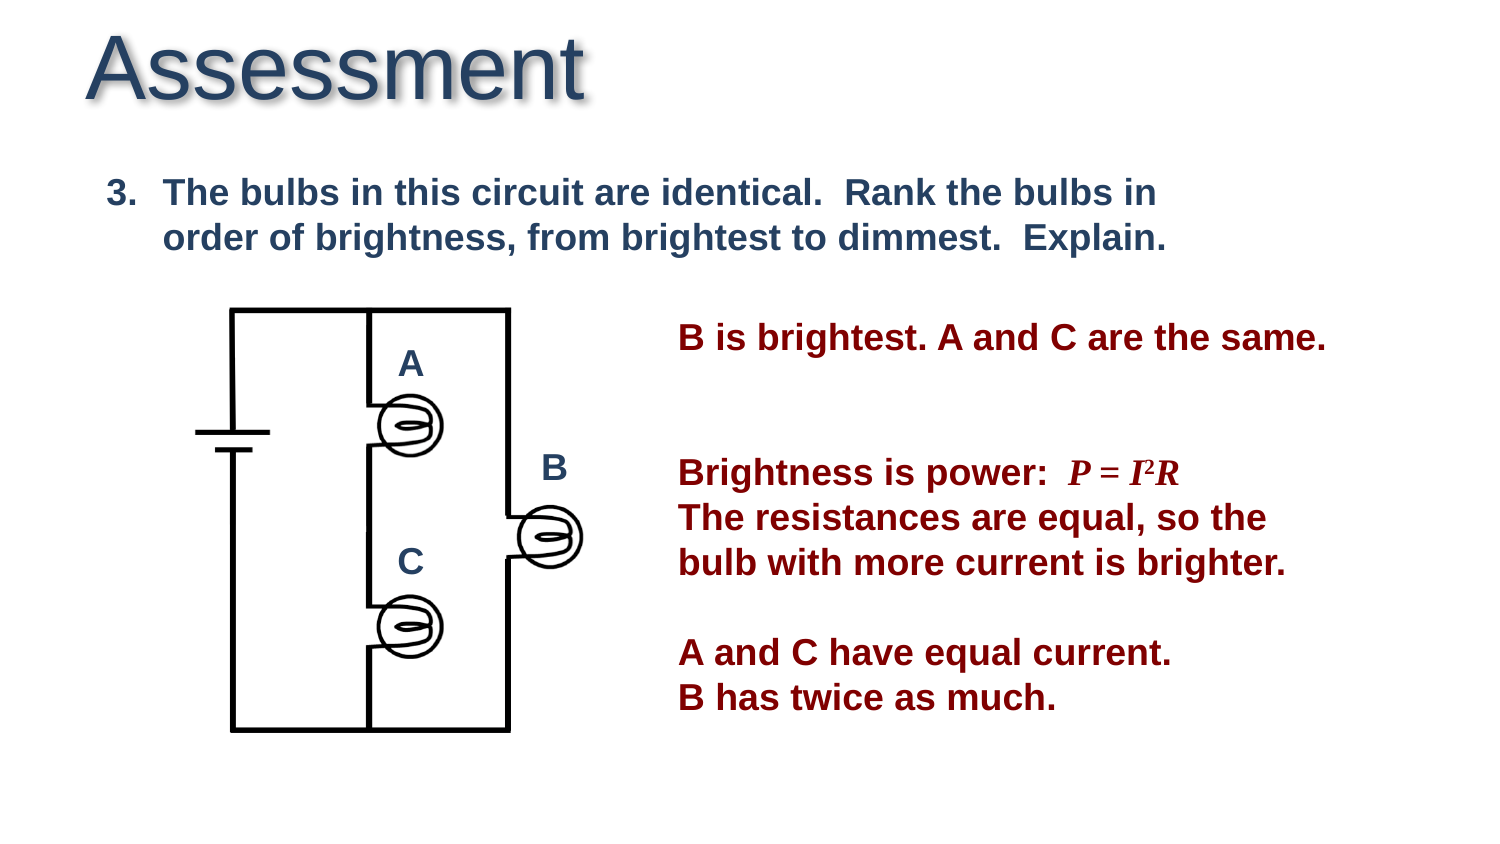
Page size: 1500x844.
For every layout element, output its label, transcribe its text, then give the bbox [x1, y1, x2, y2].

text_box B [599, 435, 708, 495]
title Assessment [70, 0, 728, 206]
text_box The bulbs in this circuit are identical. Rank the bulbs in order of brightness, from brightest to dimmest. Explain. [91, 160, 1277, 266]
picture [189, 296, 594, 744]
text_box [91, 162, 1444, 776]
text_box B is brightest. A and C are the same. Brightness is power: P = I2R The resistances are equal, so the bulb with more current is brighter. A and C have equal current. B has twice as much. [663, 305, 1372, 726]
